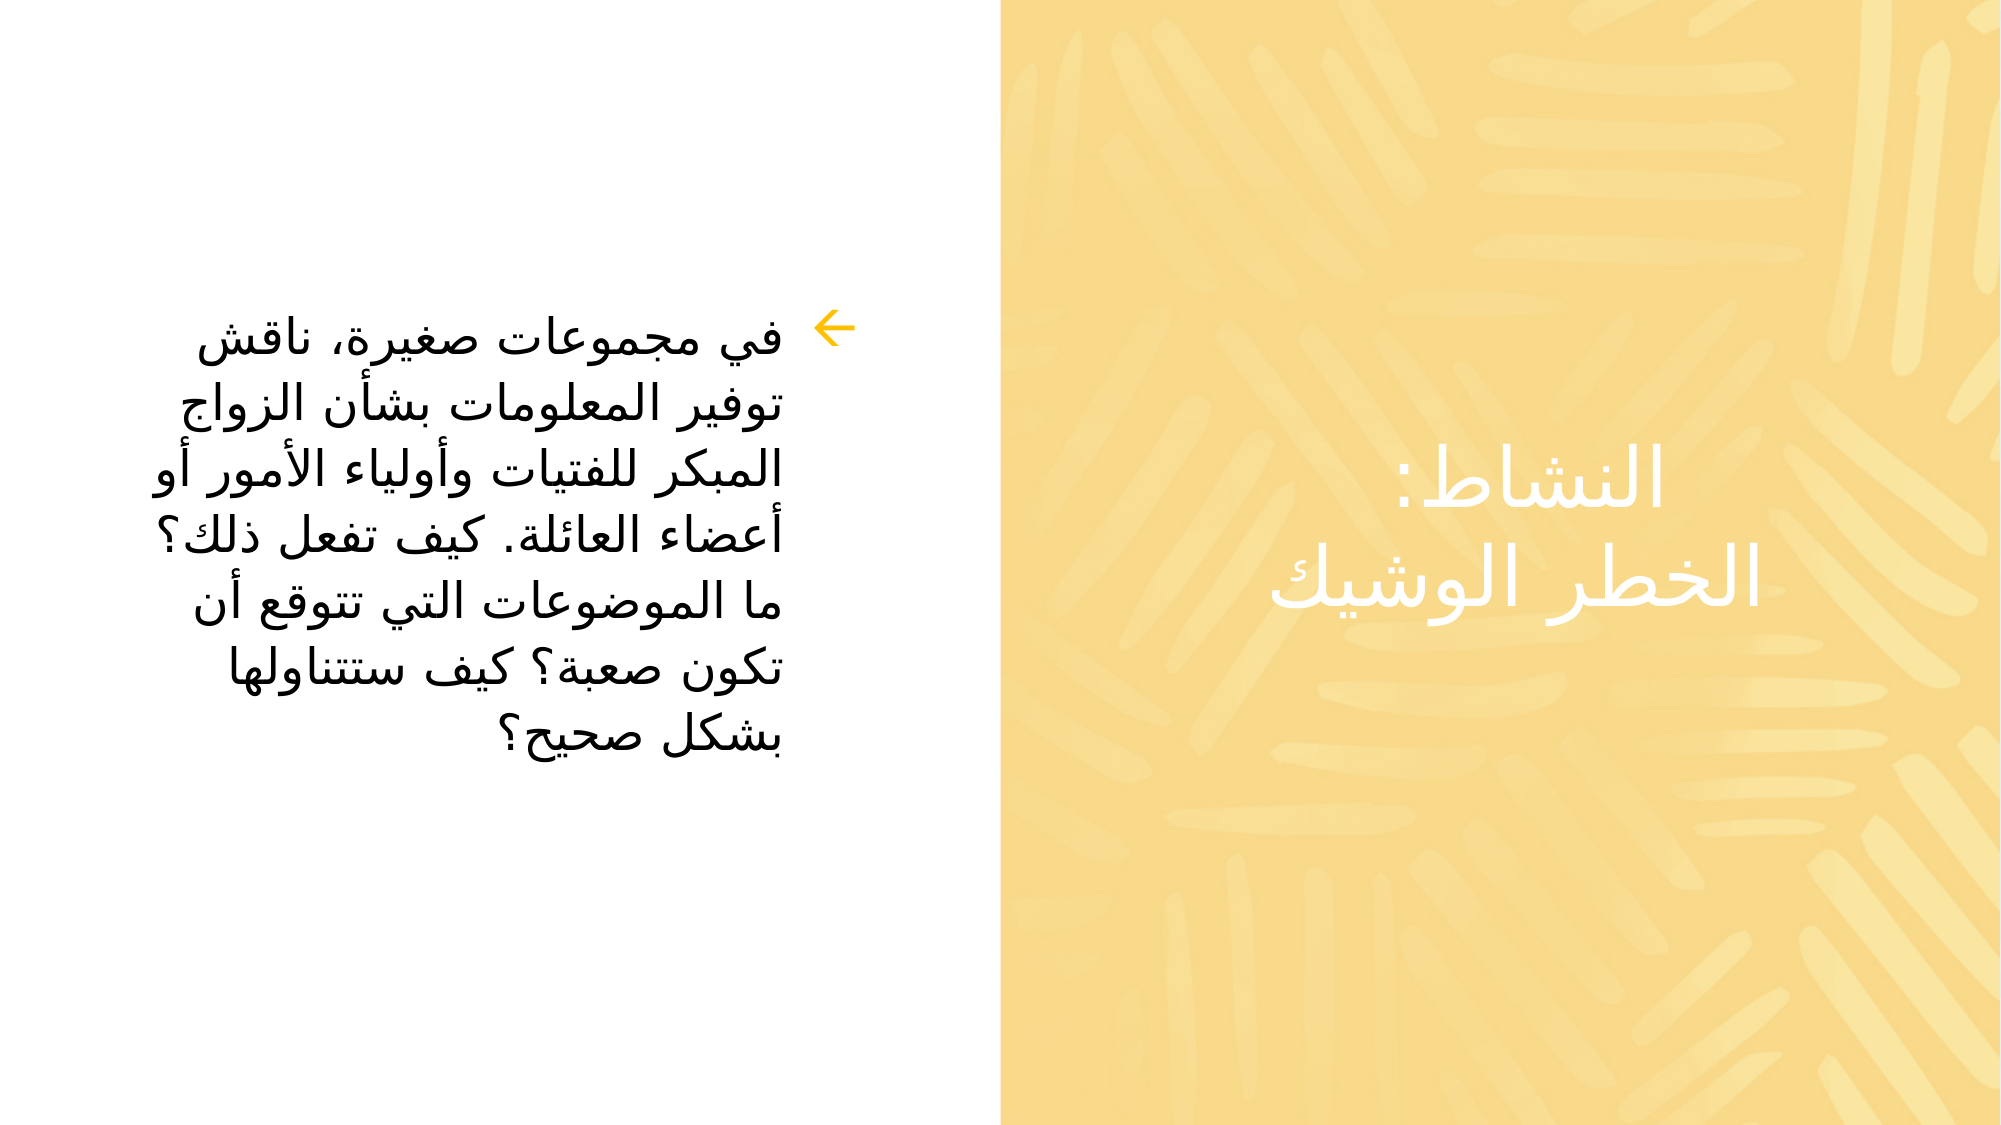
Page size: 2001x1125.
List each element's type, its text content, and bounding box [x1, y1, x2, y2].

title النشاط: الخطر الوشيك [1125, 396, 1908, 651]
list في مجموعات صغيرة، ناقش توفير المعلومات بشأن الزواج المبكر للفتيات وأولياء الأمور أو أعضاء العائلة. كيف تفعل ذلك؟ ما الموضوعات التي تتوقع أن تكون صعبة؟ كيف ستتناولها بشكل صحيح؟ [132, 112, 868, 942]
picture [0, 0, 2001, 1125]
